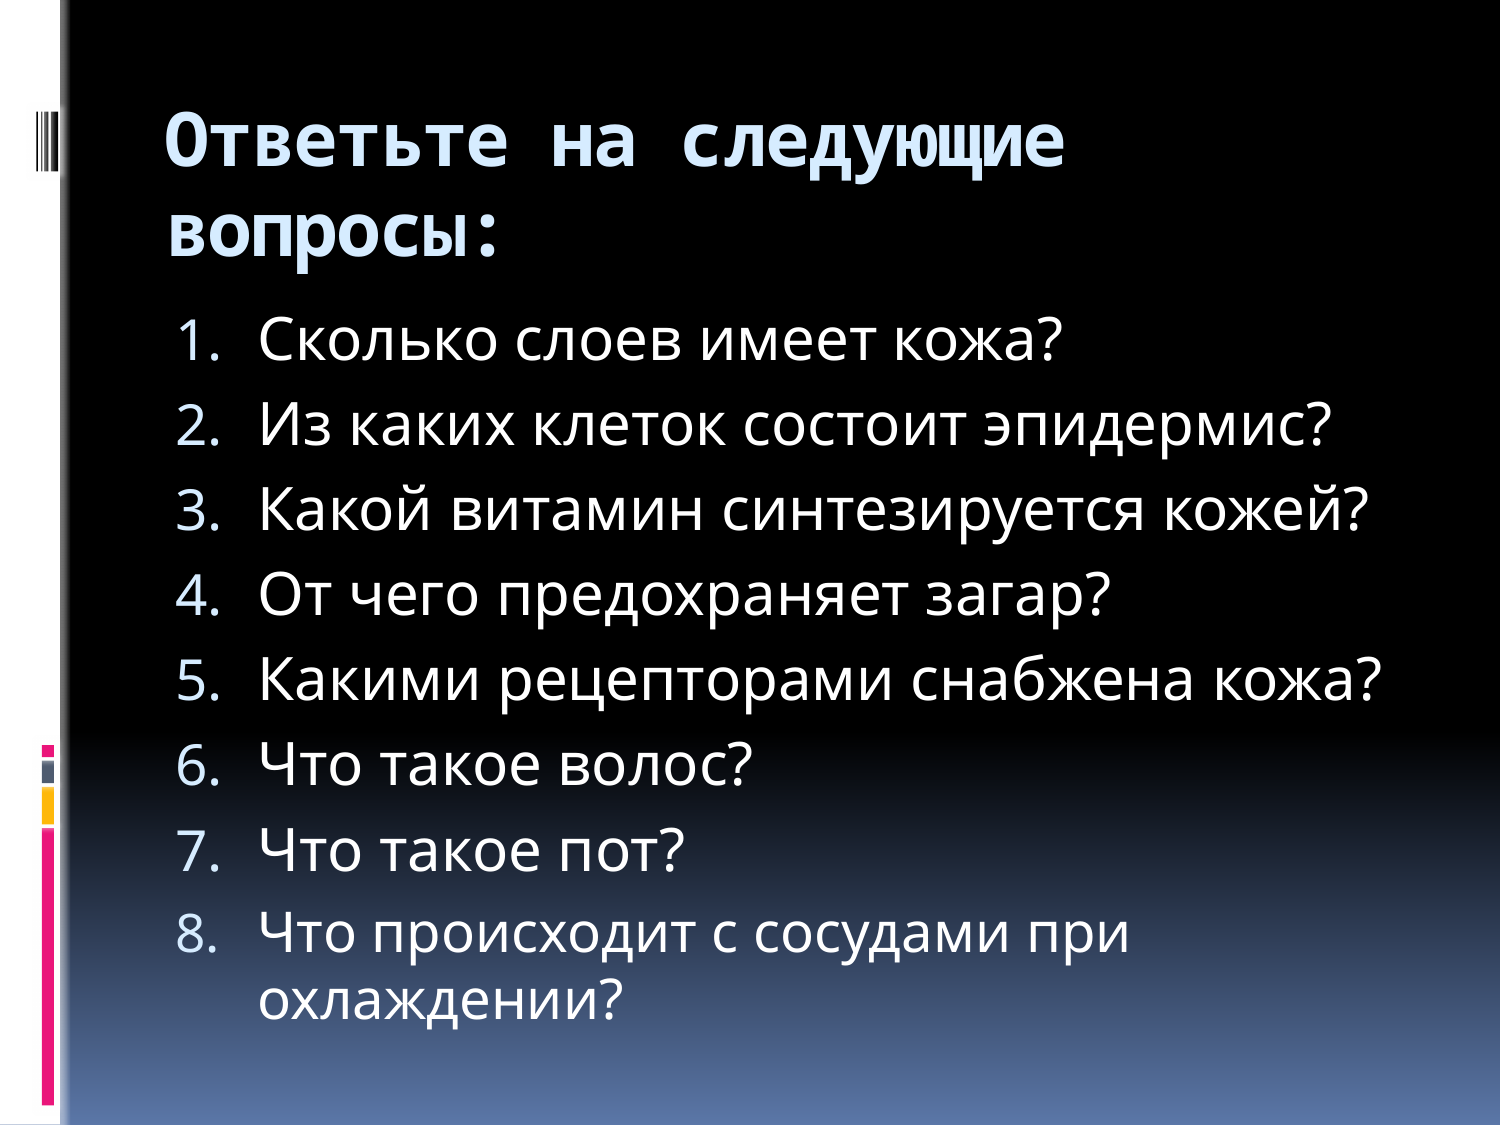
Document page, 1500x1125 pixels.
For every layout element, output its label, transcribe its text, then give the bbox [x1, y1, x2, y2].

list Сколько слоев имеет кожа? Из каких клеток состоит эпидермис? Какой витамин синтезируется кожей? От чего предохраняет загар? Какими рецепторами снабжена кожа? Что такое волос? Что такое пот? Что происходит с сосудами при охлаждении? [150, 292, 1425, 1043]
title Ответьте на следующие вопросы: [150, 83, 1425, 234]
